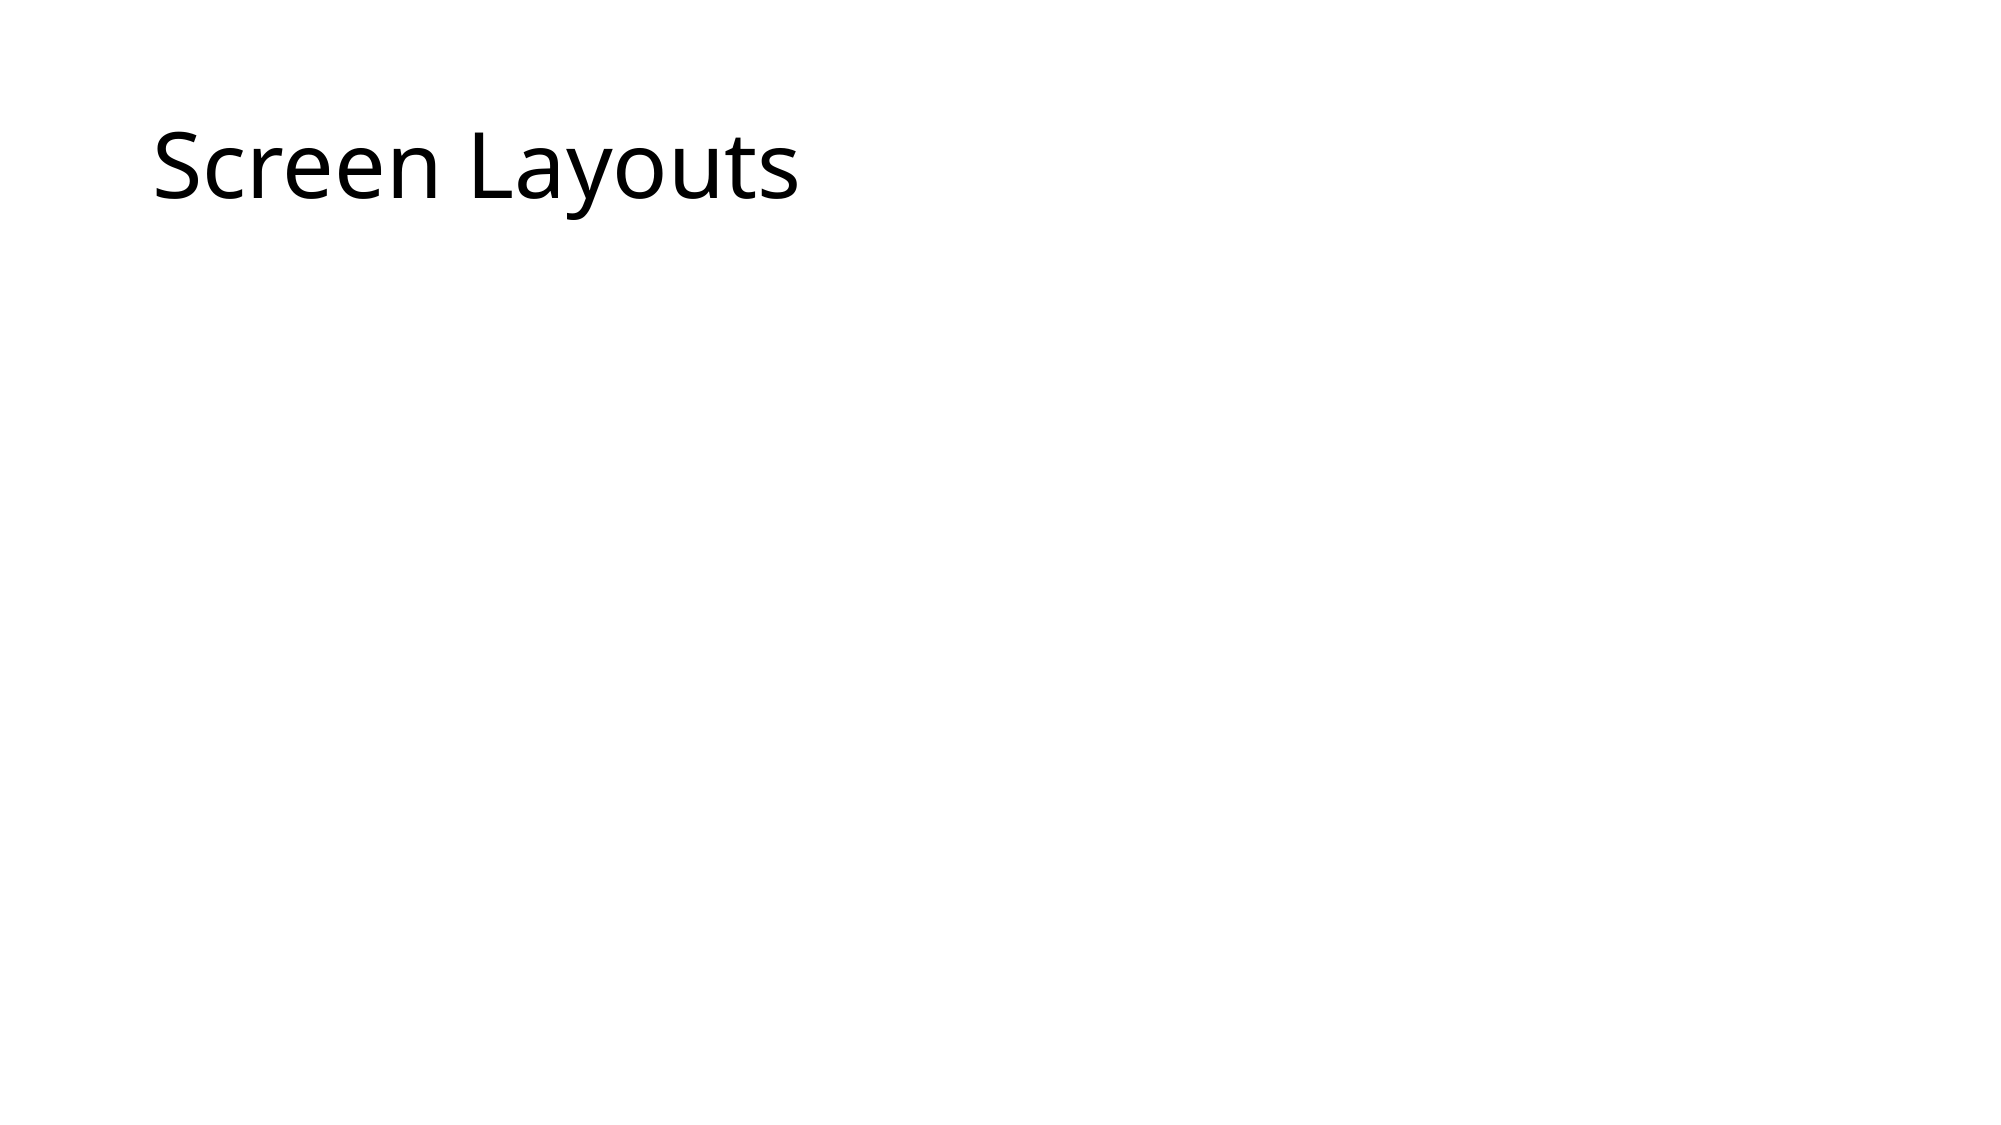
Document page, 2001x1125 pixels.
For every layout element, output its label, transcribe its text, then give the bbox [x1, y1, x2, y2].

title Screen Layouts [137, 59, 1863, 278]
